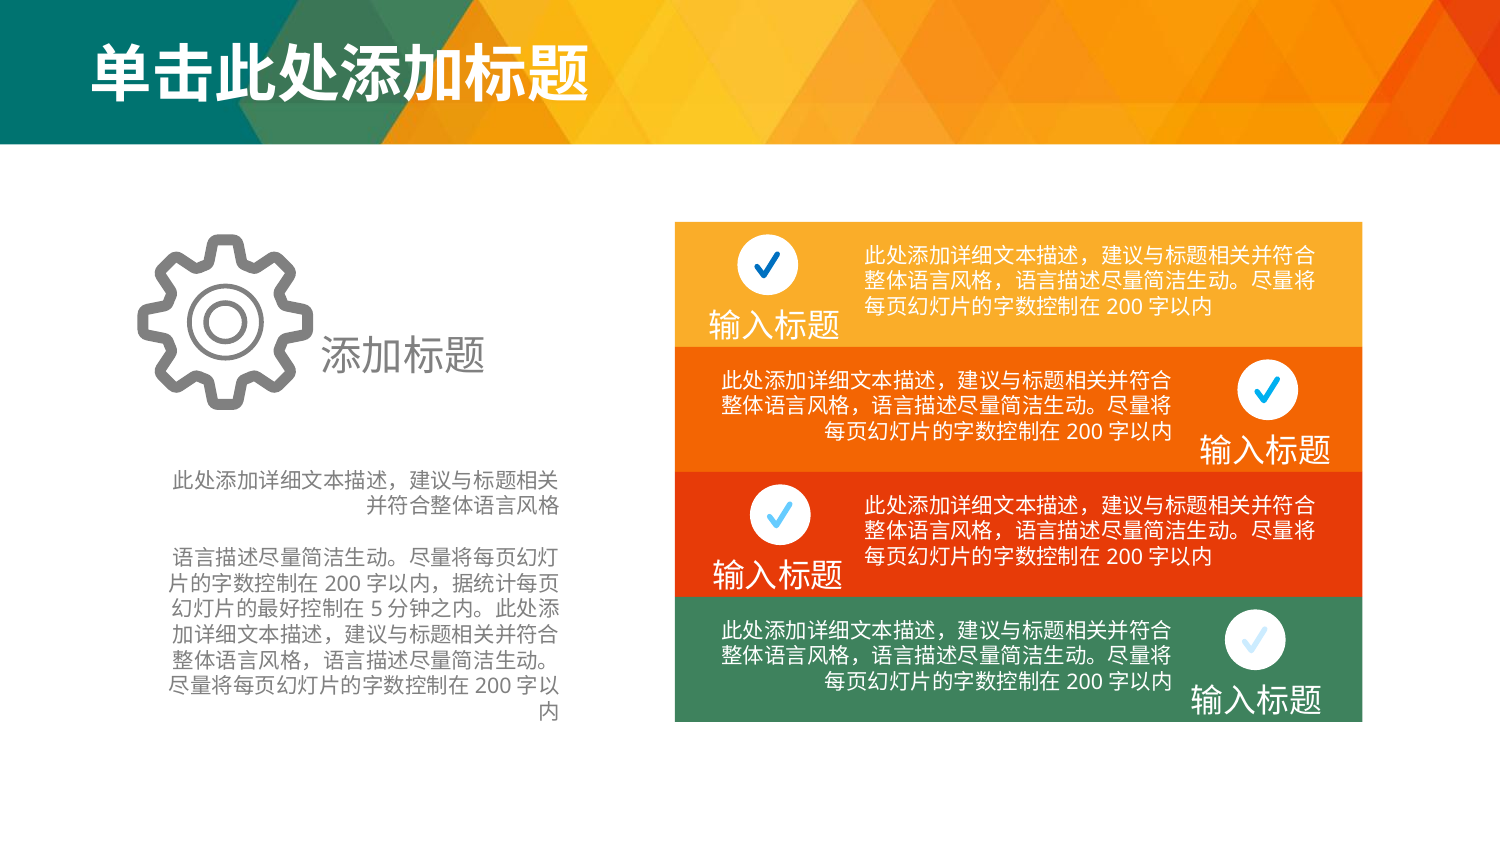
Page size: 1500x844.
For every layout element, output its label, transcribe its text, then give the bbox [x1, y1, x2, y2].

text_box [137, 234, 314, 410]
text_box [674, 346, 1379, 480]
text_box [665, 471, 1363, 605]
text_box 此处添加详细文本描述，建议与标题相关并符合整体语言风格 语言描述尽量简洁生动。尽量将每页幻灯片的字数控制在200字以内，据统计每页幻灯片的最好控制在5分钟之内。此处添加详细文本描述，建议与标题相关并符合整体语言风格，语言描述尽量简洁生动。尽量将每页幻灯片的字数控制在200字以内 [137, 459, 575, 732]
picture [0, 0, 1500, 144]
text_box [662, 221, 1363, 355]
text_box 单击此处添加标题 [75, 26, 1060, 116]
text_box 添加标题 [314, 321, 501, 387]
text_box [674, 596, 1369, 769]
